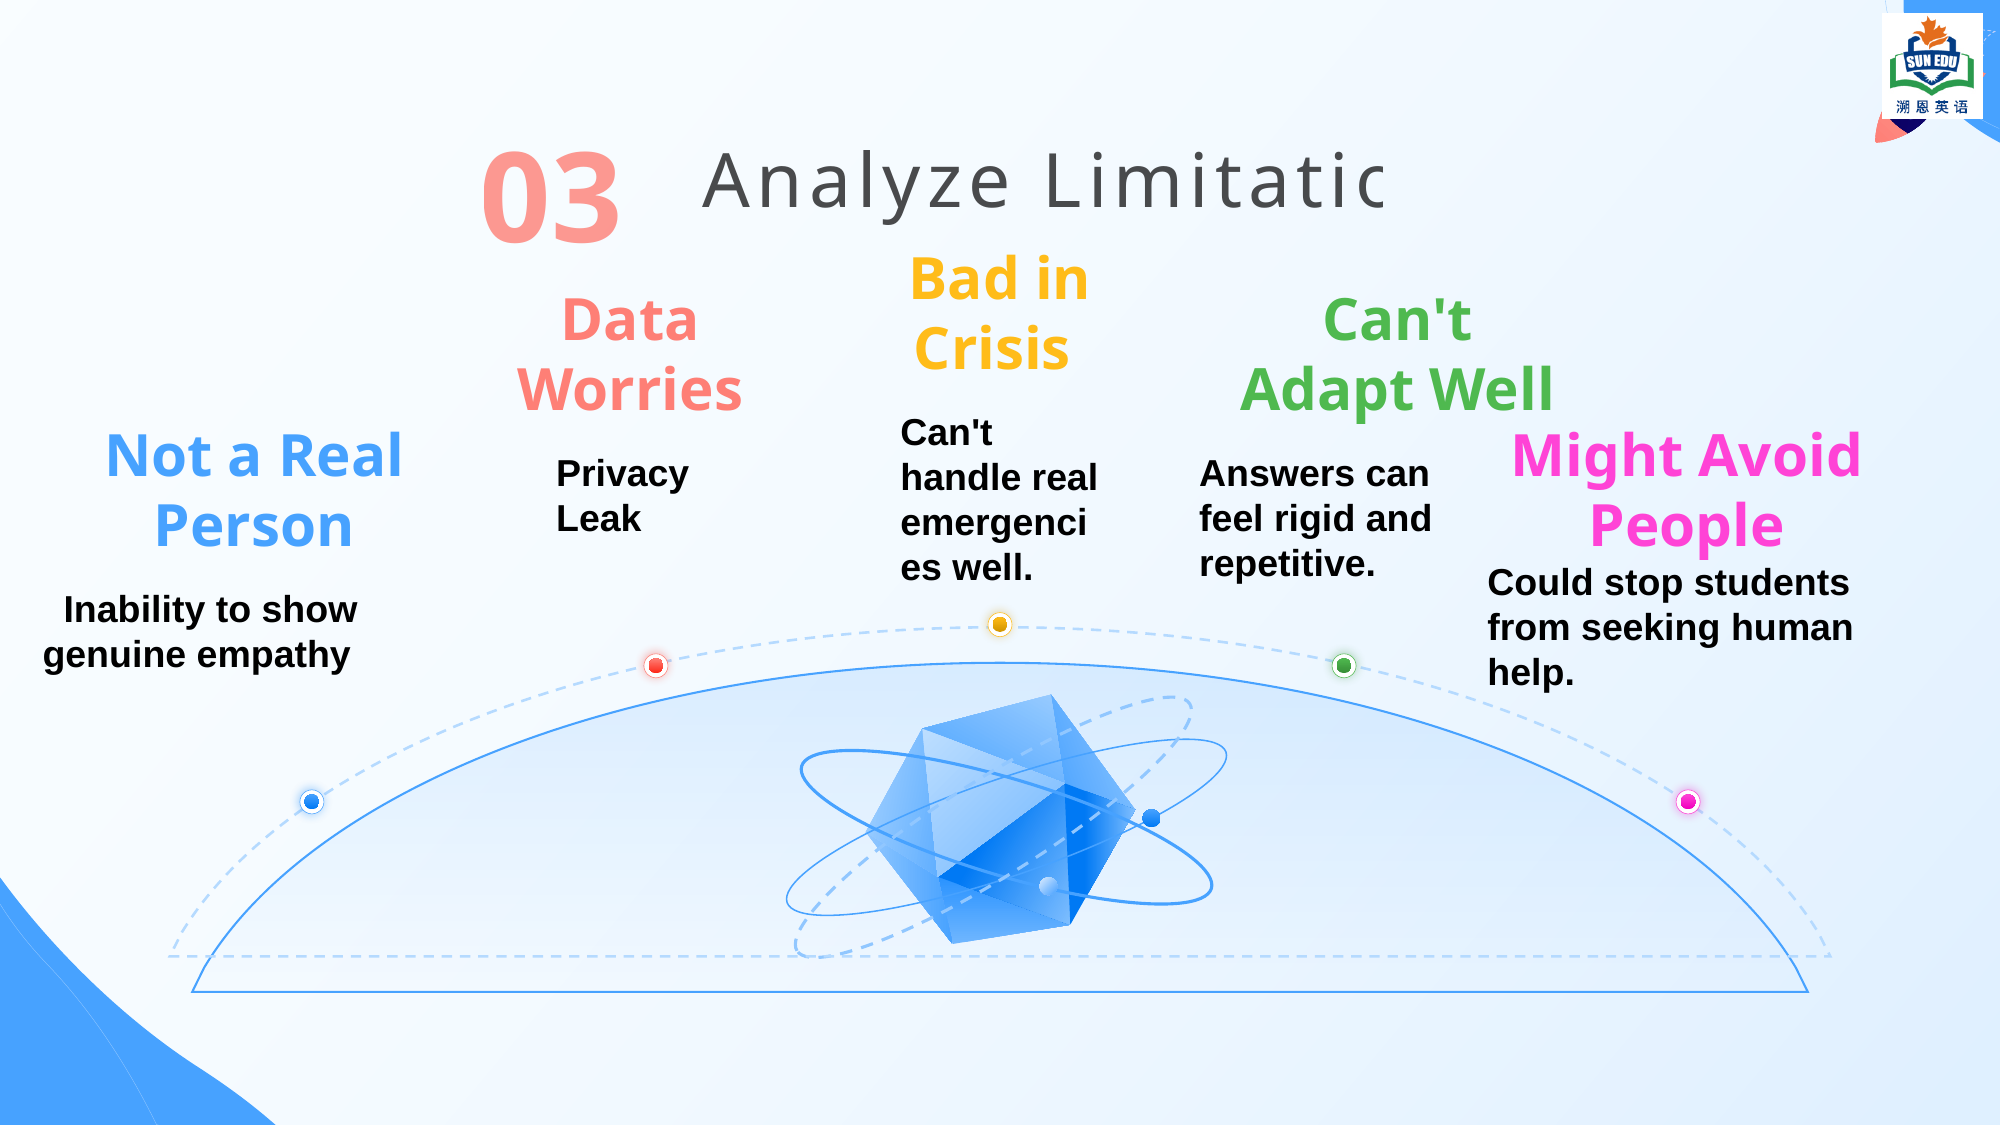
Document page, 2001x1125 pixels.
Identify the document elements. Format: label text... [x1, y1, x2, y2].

text_box Could stop students from seeking human help. [1472, 550, 1941, 701]
text_box [298, 788, 325, 815]
text_box Analyze Limitations [599, 125, 1600, 231]
text_box Can't handle real emergencies well. [885, 400, 1115, 596]
text_box [168, 626, 1832, 958]
text_box [642, 652, 670, 679]
text_box [1331, 652, 1358, 679]
picture [1882, 13, 1983, 119]
text_box 03 [434, 66, 668, 268]
text_box Answers can feel rigid and repetitive. [1184, 441, 1495, 592]
text_box Privacy Leak [541, 441, 771, 547]
text_box [303, 793, 321, 811]
text_box [647, 657, 665, 675]
text_box Bad in Crisis [885, 320, 1115, 381]
text_box Can't Adapt Well [1229, 361, 1567, 423]
text_box [1335, 657, 1353, 675]
text_box [190, 957, 1810, 993]
text_box Might Avoid People [1504, 497, 1869, 559]
text_box Data Worries [515, 361, 745, 423]
text_box [991, 616, 1009, 634]
text_box Inability to show genuine empathy [27, 577, 427, 683]
text_box [639, 659, 674, 682]
text_box [1679, 793, 1697, 811]
text_box [986, 611, 1014, 638]
text_box [1675, 788, 1702, 815]
text_box Not a Real Person [81, 497, 427, 559]
